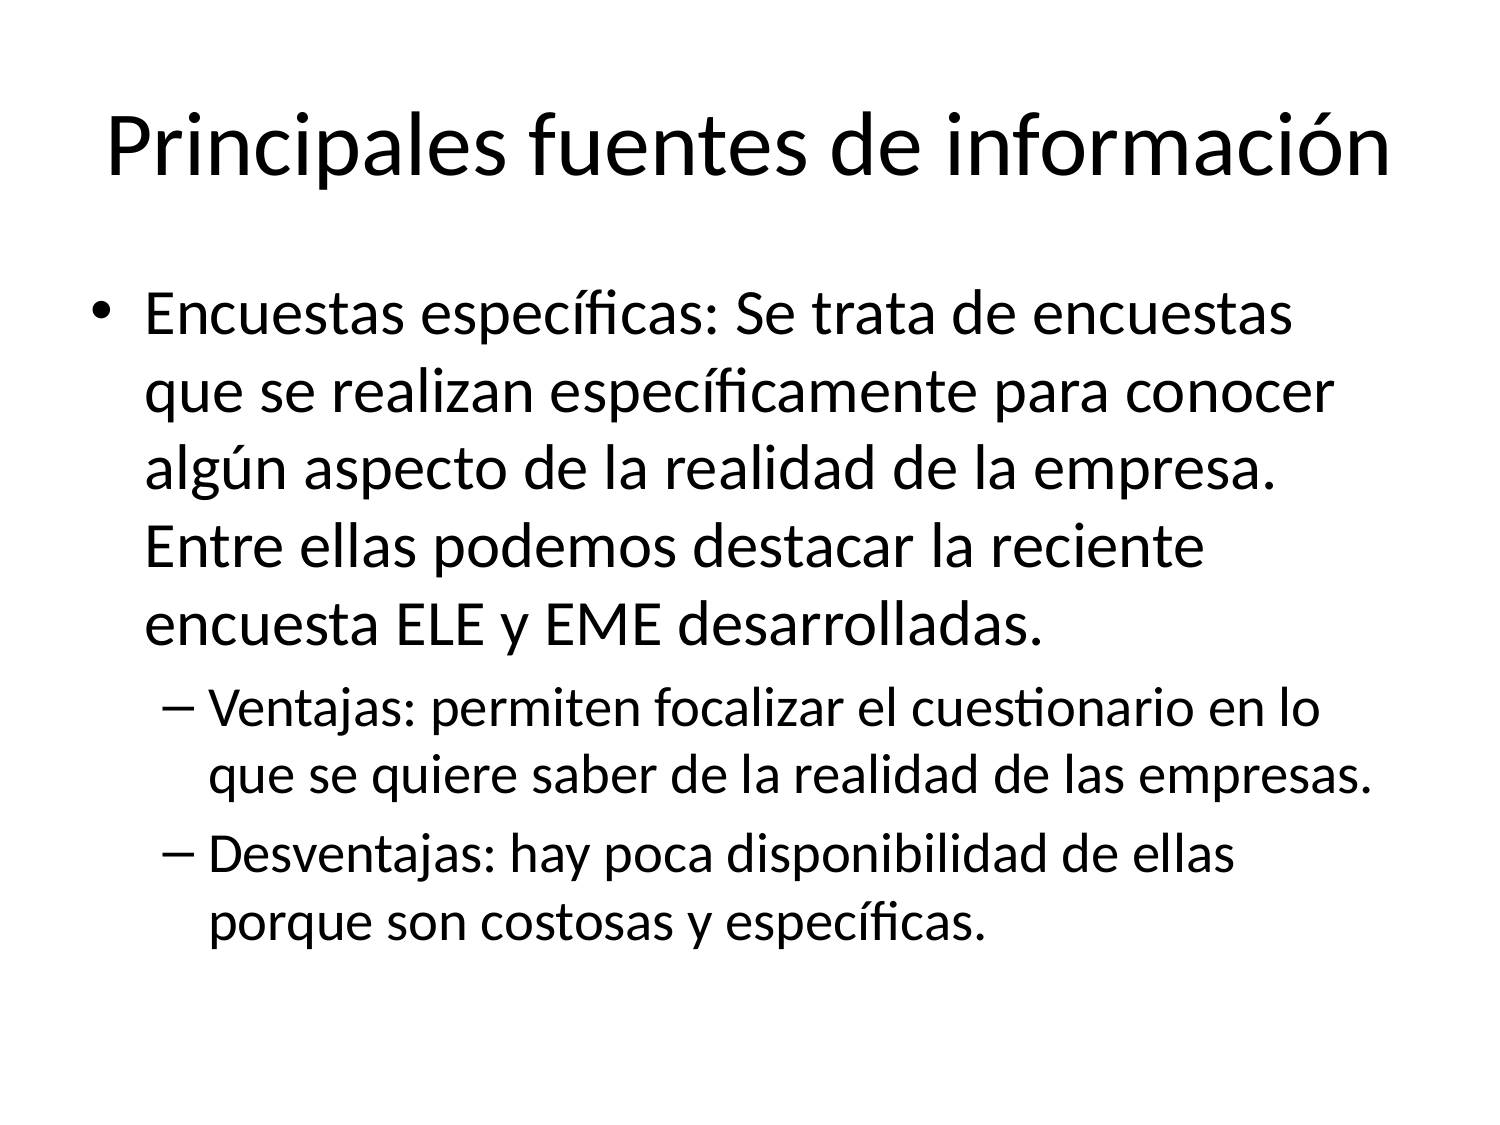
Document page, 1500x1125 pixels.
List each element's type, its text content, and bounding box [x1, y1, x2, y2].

list Encuestas específicas: Se trata de encuestas que se realizan específicamente para conocer algún aspecto de la realidad de la empresa. Entre ellas podemos destacar la reciente encuesta ELE y EME desarrolladas. Ventajas: permiten focalizar el cuestionario en lo que se quiere saber de la realidad de las empresas. Desventajas: hay poca disponibilidad de ellas porque son costosas y específicas. [75, 262, 1425, 1005]
title Principales fuentes de información [75, 45, 1425, 233]
